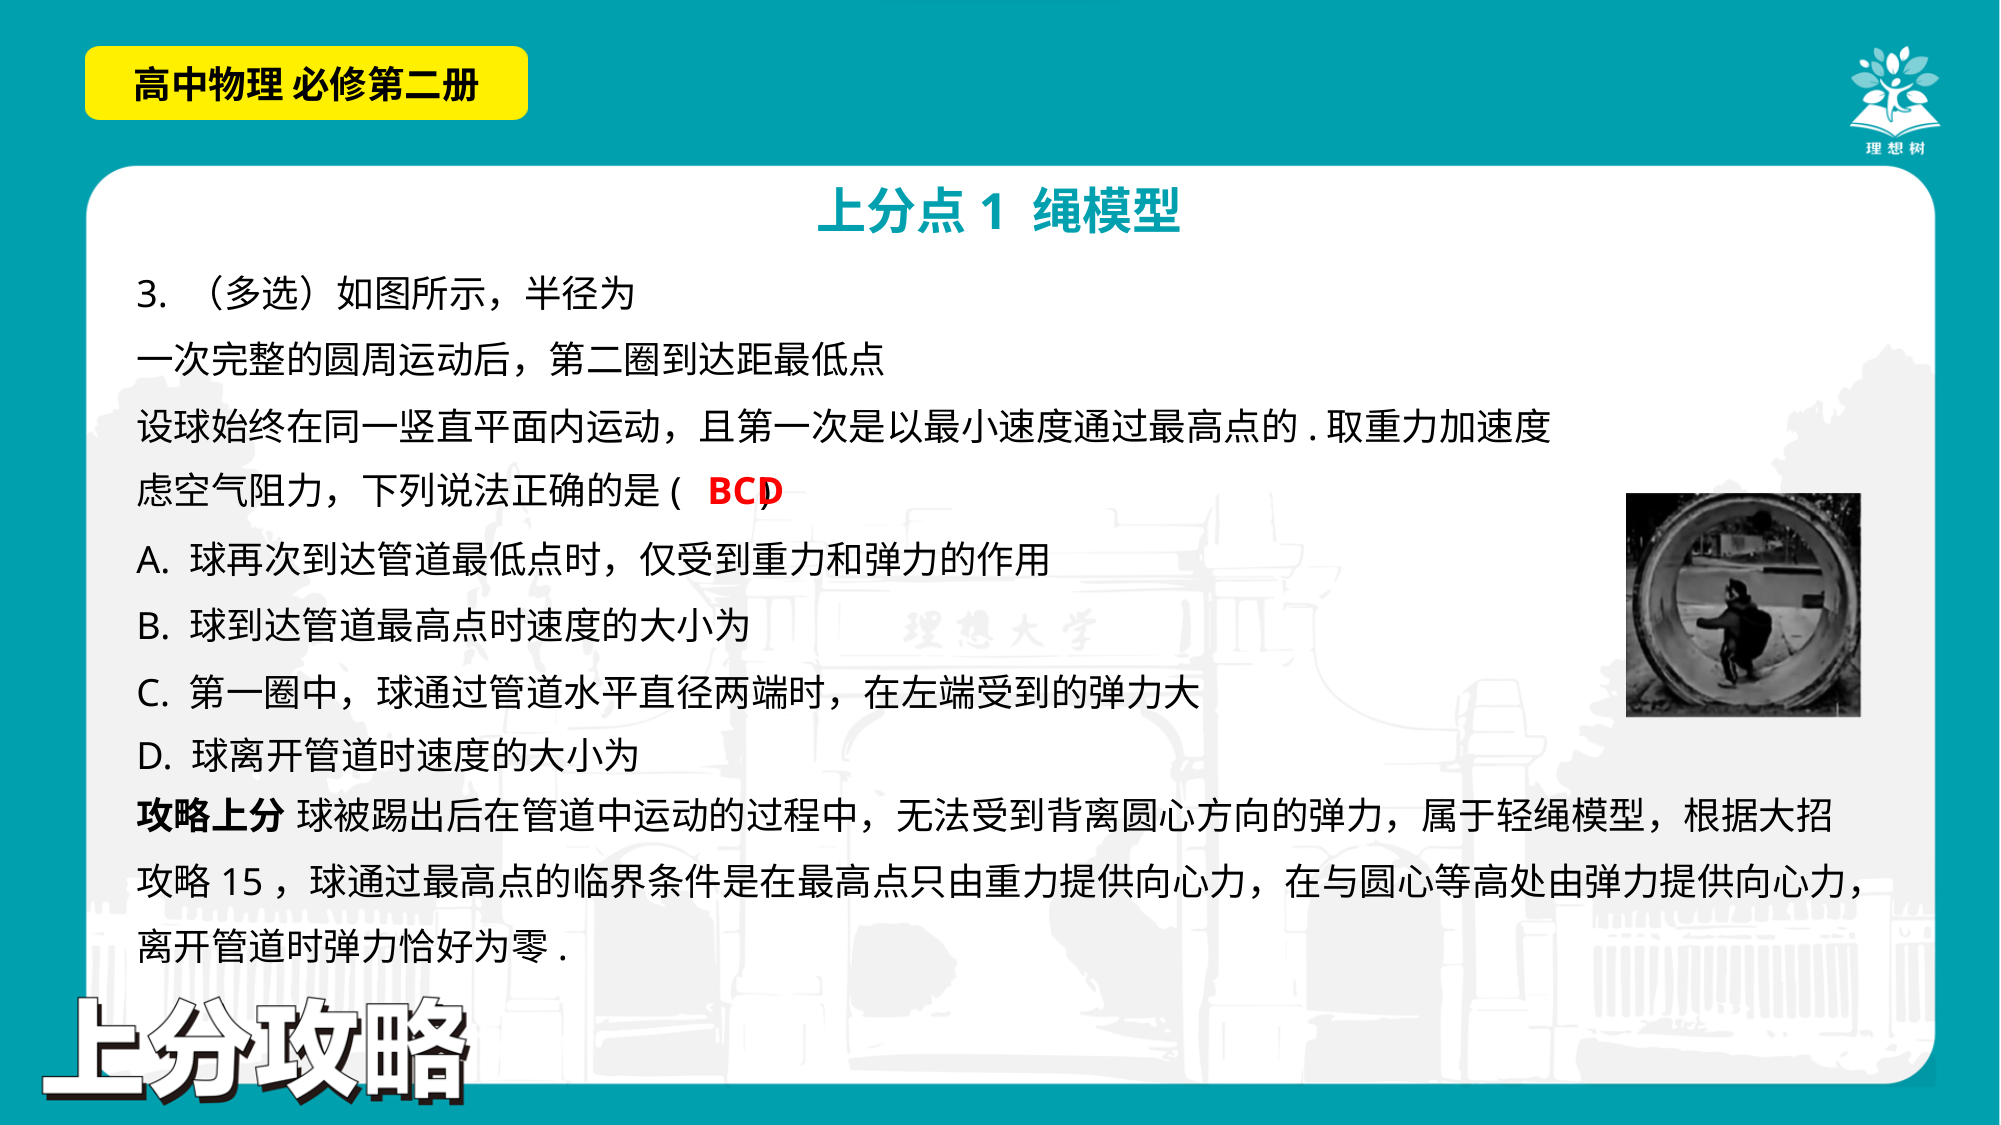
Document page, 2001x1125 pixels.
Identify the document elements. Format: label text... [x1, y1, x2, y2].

text_box BCD [691, 447, 801, 506]
text_box 攻略上分 球被踢出后在管道中运动的过程中，无法受到背离圆心方向的弹力，属于轻绳模型，根据大招 攻略15，球通过最高点的临界条件是在最高点只由重力提供向心力，在与圆心等高处由弹力提供向心力， 离开管道时弹力恰好为零. [136, 769, 1865, 961]
picture [0, 0, 2000, 1125]
